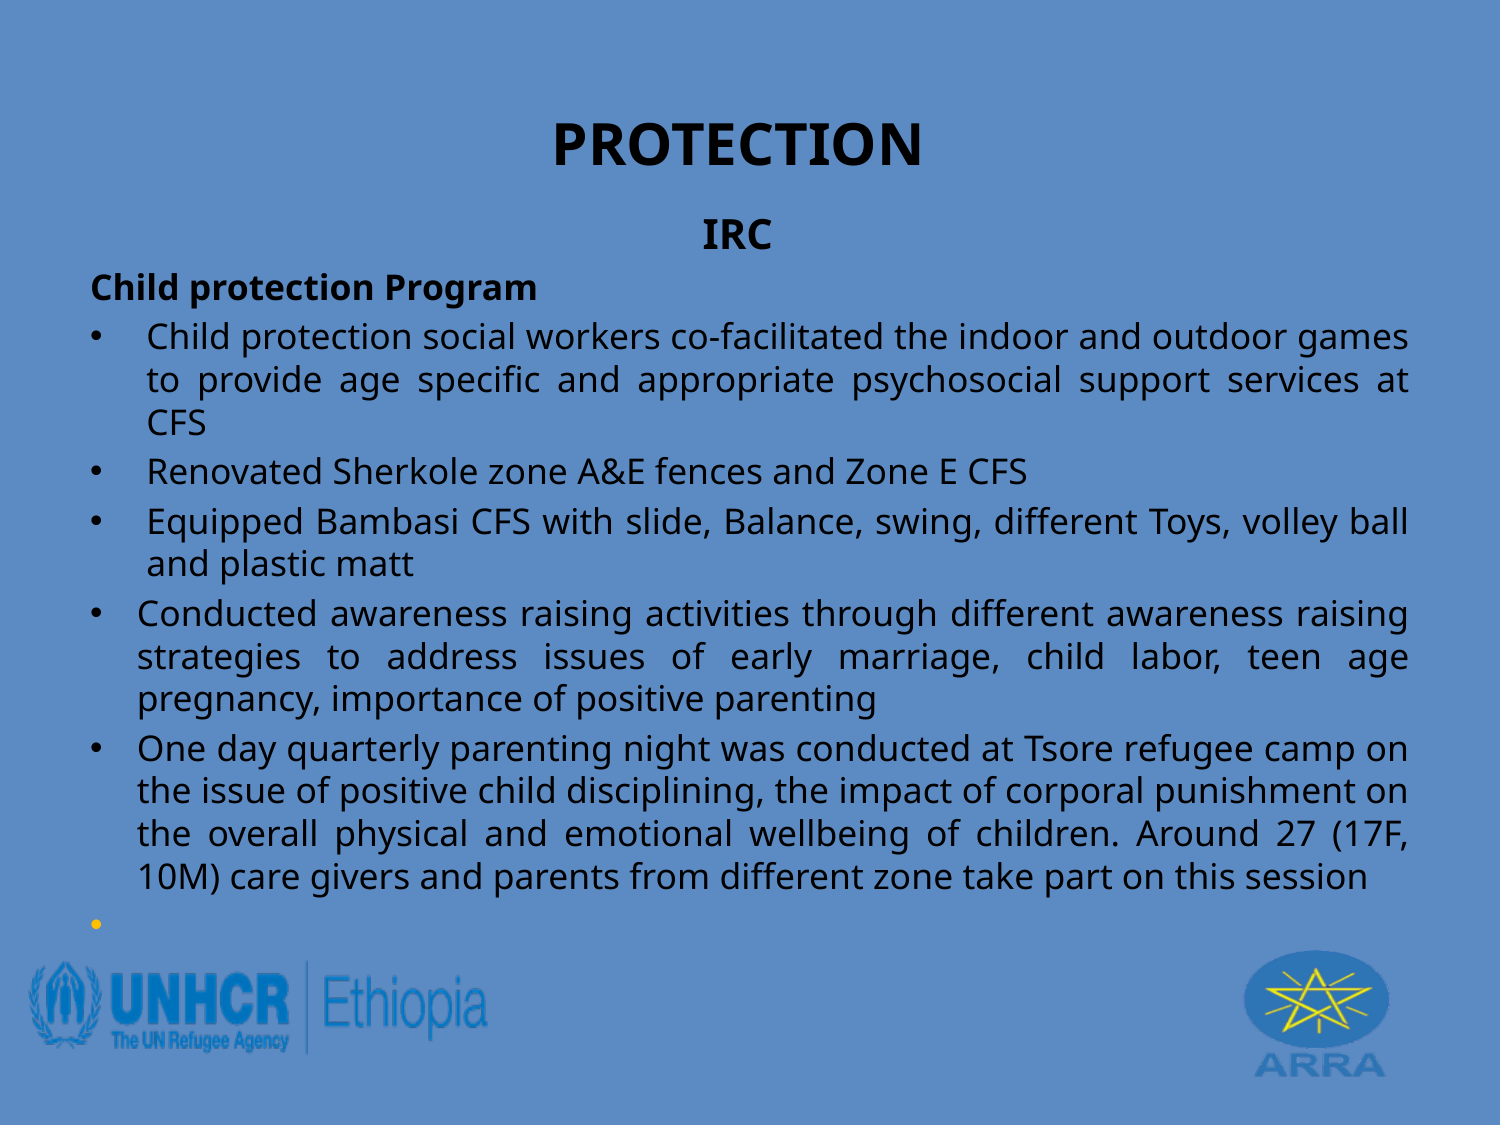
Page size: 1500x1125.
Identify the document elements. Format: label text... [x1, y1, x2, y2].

list IRC Child protection Program Child protection social workers co-facilitated the indoor and outdoor games to provide age specific and appropriate psychosocial support services at CFS Renovated Sherkole zone A&E fences and Zone E CFS Equipped Bambasi CFS with slide, Balance, swing, different Toys, volley ball and plastic matt Conducted awareness raising activities through different awareness raising strategies to address issues of early marriage, child labor, teen age pregnancy, importance of positive parenting One day quarterly parenting night was conducted at Tsore refugee camp on the issue of positive child disciplining, the impact of corporal punishment on the overall physical and emotional wellbeing of children. Around 27 (17F, 10M) care givers and parents from different zone take part on this session [75, 200, 1425, 1005]
picture [0, 912, 488, 1104]
title PROTECTION [75, 45, 1425, 200]
picture [1224, 949, 1413, 1104]
